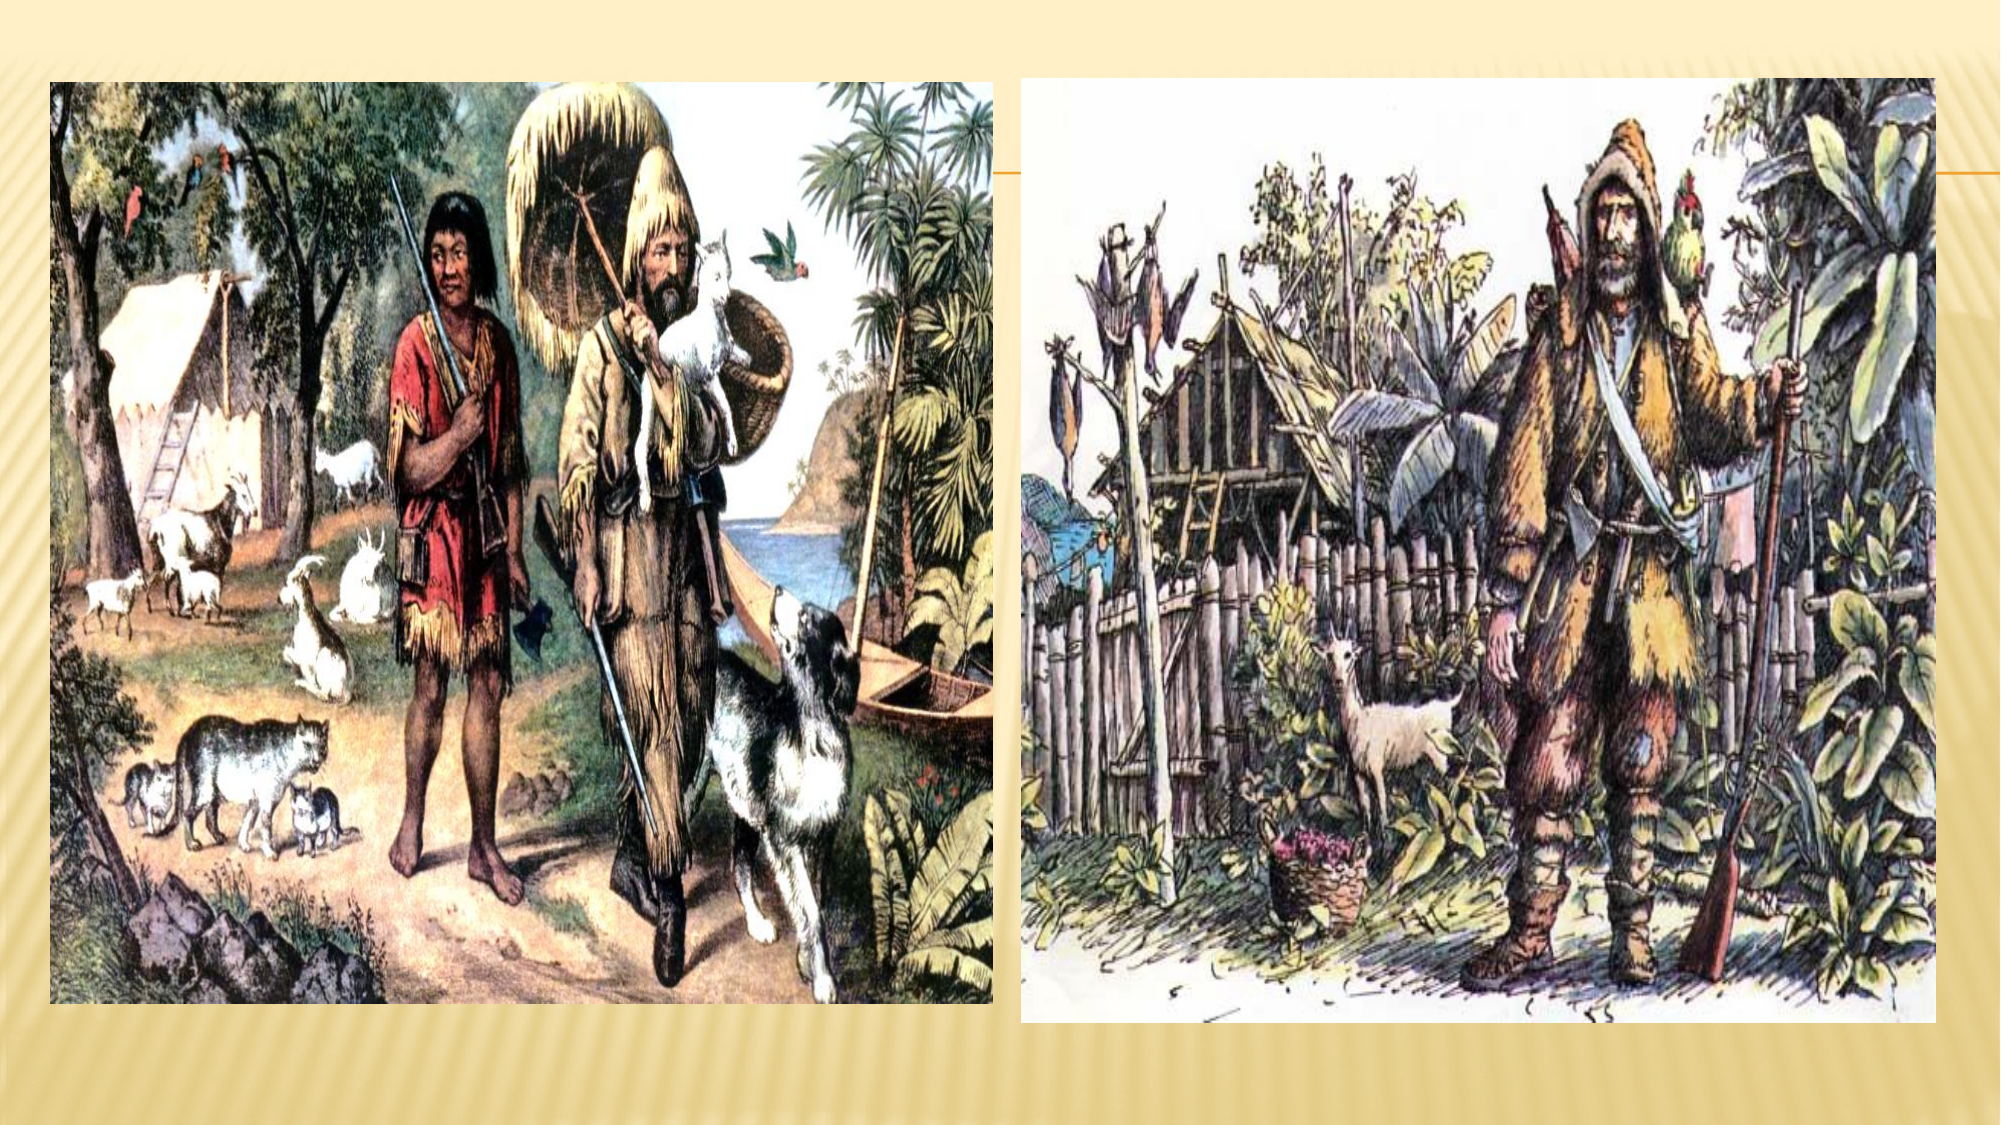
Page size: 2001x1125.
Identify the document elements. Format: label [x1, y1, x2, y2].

list [49, 82, 993, 1004]
list [1021, 78, 1936, 1024]
